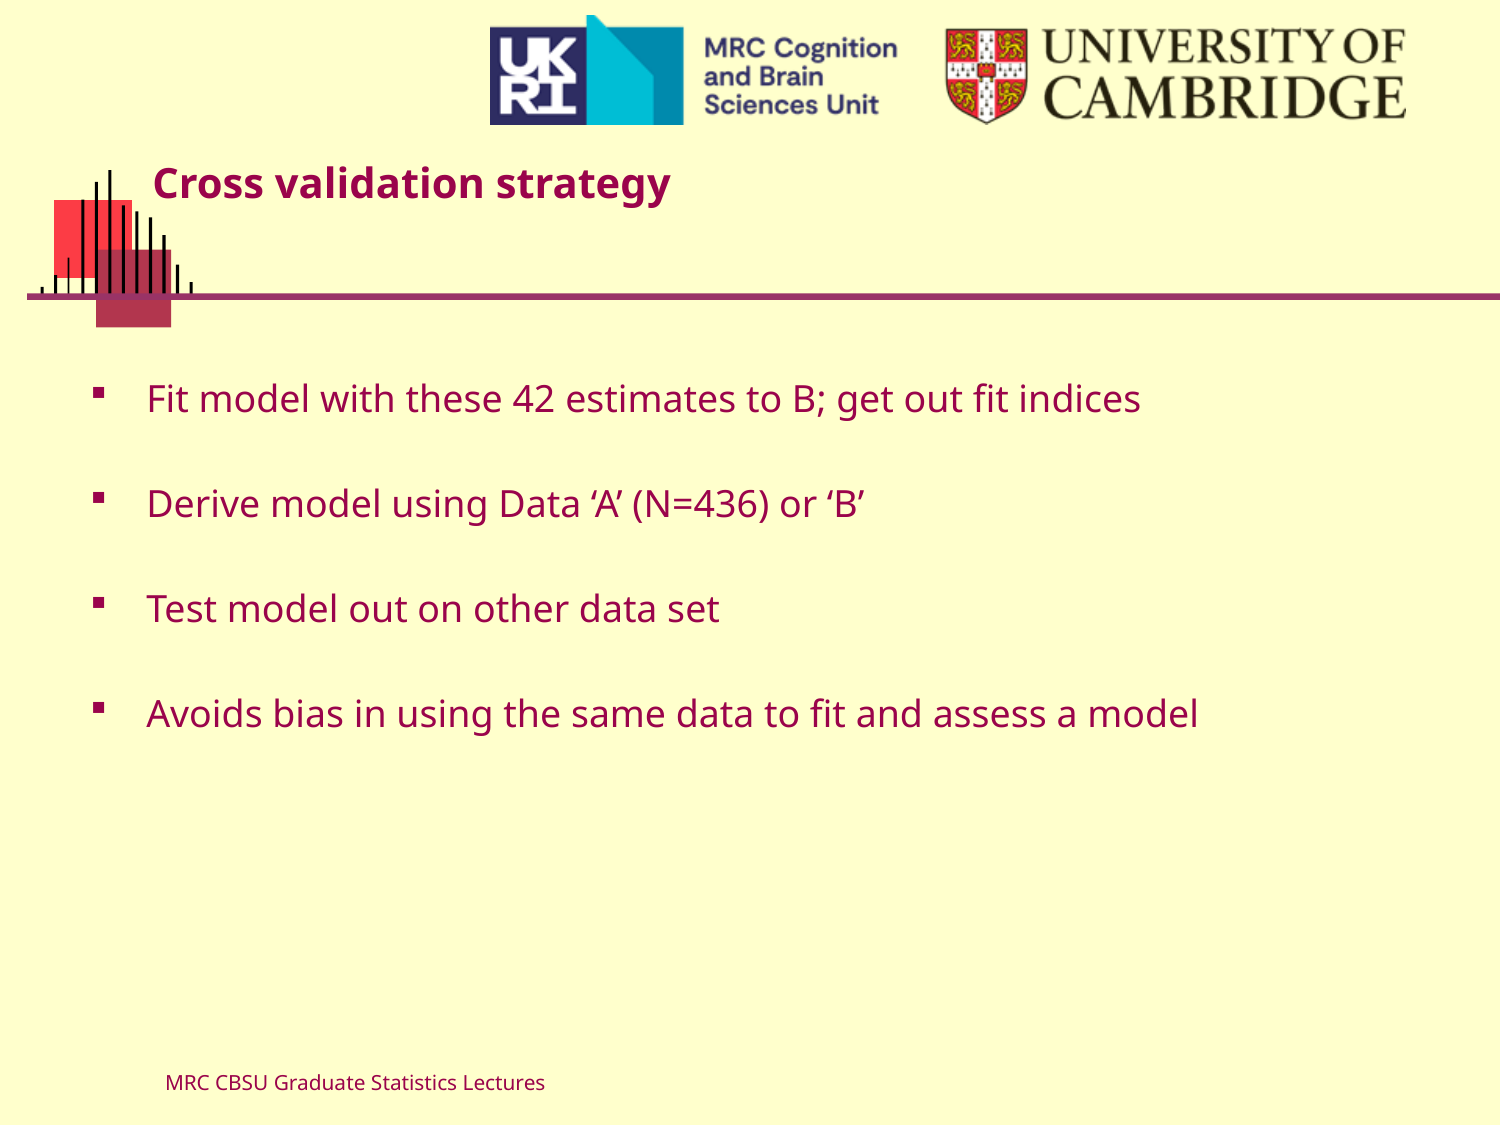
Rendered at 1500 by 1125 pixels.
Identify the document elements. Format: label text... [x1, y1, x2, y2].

title Cross validation strategy [137, 137, 988, 233]
list Fit model with these 42 estimates to B; get out fit indices Derive model using Data ‘A’ (N=436) or ‘B’ Test model out on other data set Avoids bias in using the same data to fit and assess a model [75, 262, 1425, 1038]
picture [490, 15, 1406, 125]
footer MRC CBSU Graduate Statistics Lectures [149, 1062, 988, 1101]
